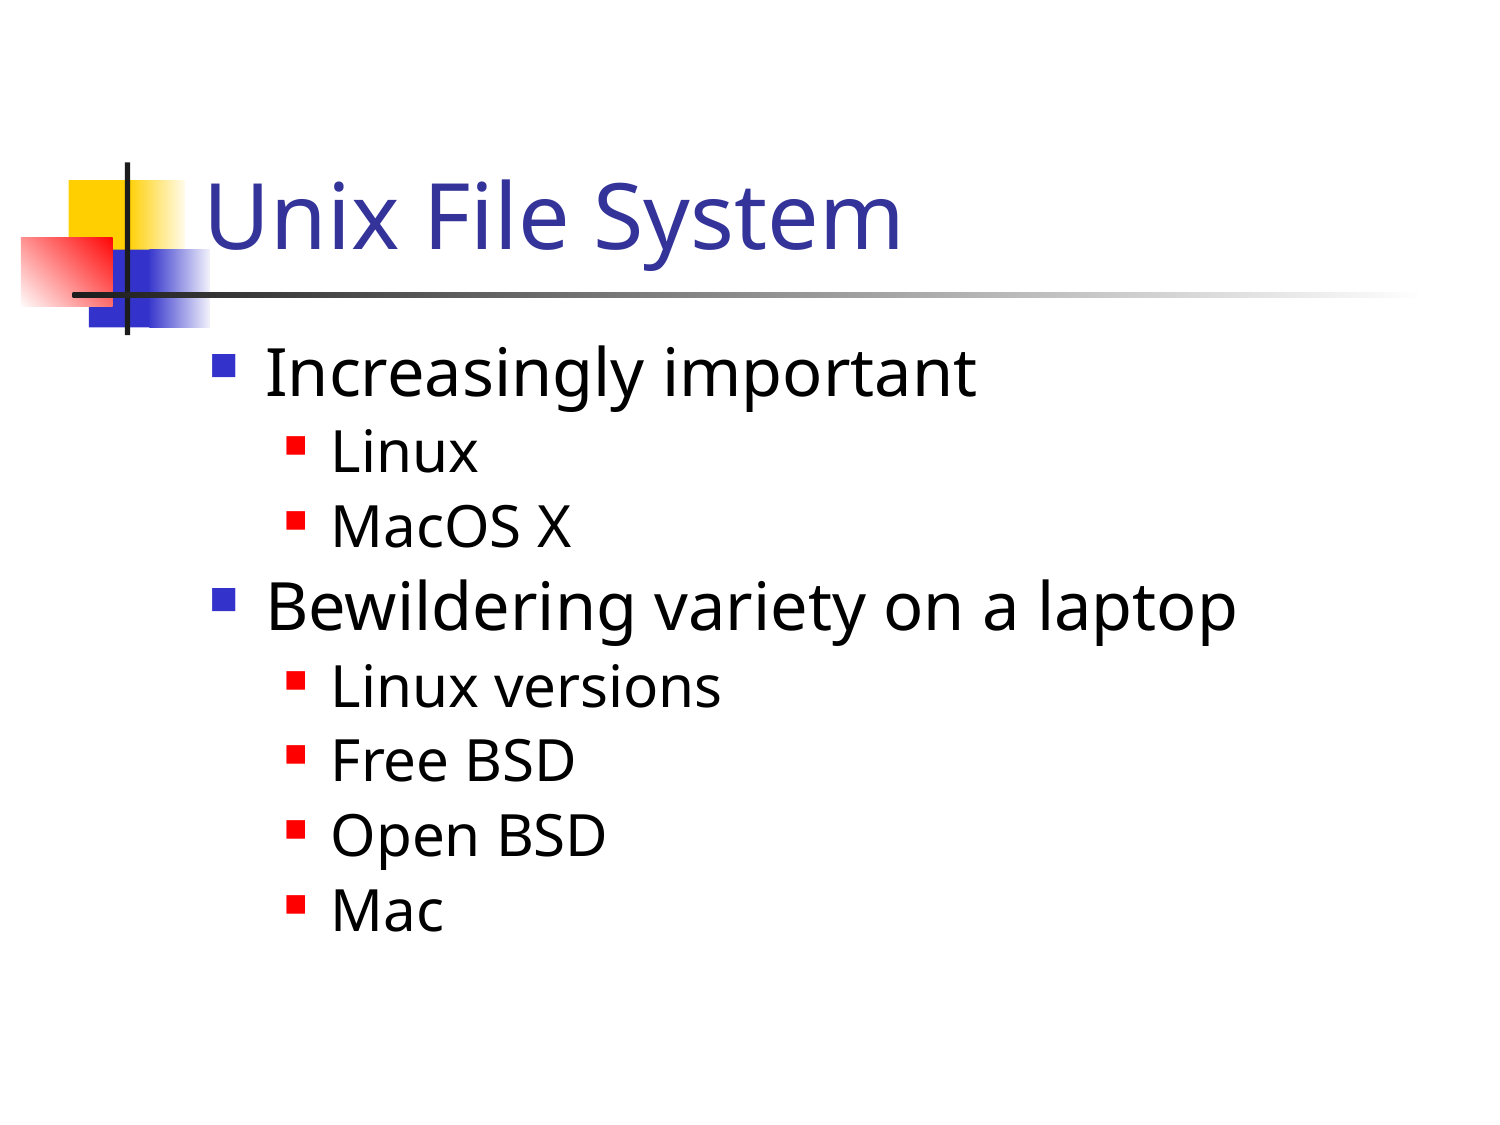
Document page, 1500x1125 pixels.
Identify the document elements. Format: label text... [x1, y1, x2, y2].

title Unix File System [188, 34, 1468, 276]
list Increasingly important Linux MacOS X Bewildering variety on a laptop Linux versions Free BSD Open BSD Mac [193, 330, 1470, 1007]
